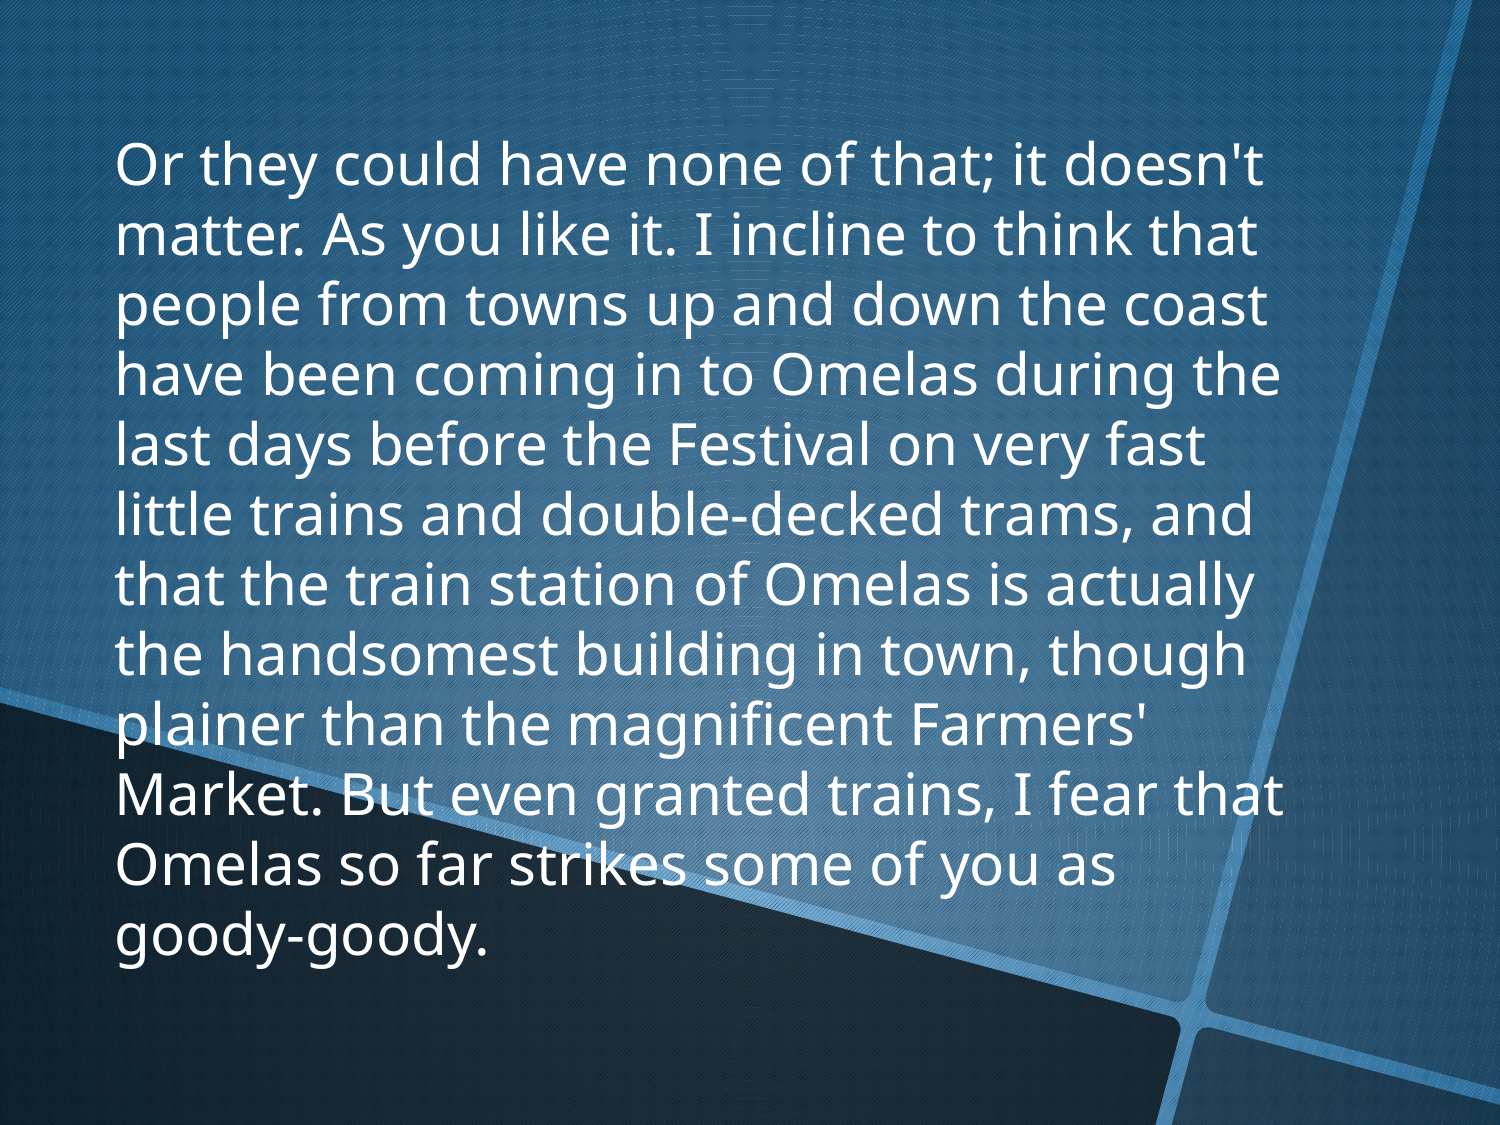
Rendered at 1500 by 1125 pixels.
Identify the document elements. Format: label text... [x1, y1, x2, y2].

text_box Or they could have none of that; it doesn't matter. As you like it. I incline to think that people from towns up and down the coast have been coming in to Omelas during the last days before the Festival on very fast little trains and double-decked trams, and that the train station of Omelas is actually the handsomest building in town, though plainer than the magnificent Farmers' Market. But even granted trains, I fear that Omelas so far strikes some of you as goody-goody. [99, 119, 1338, 975]
